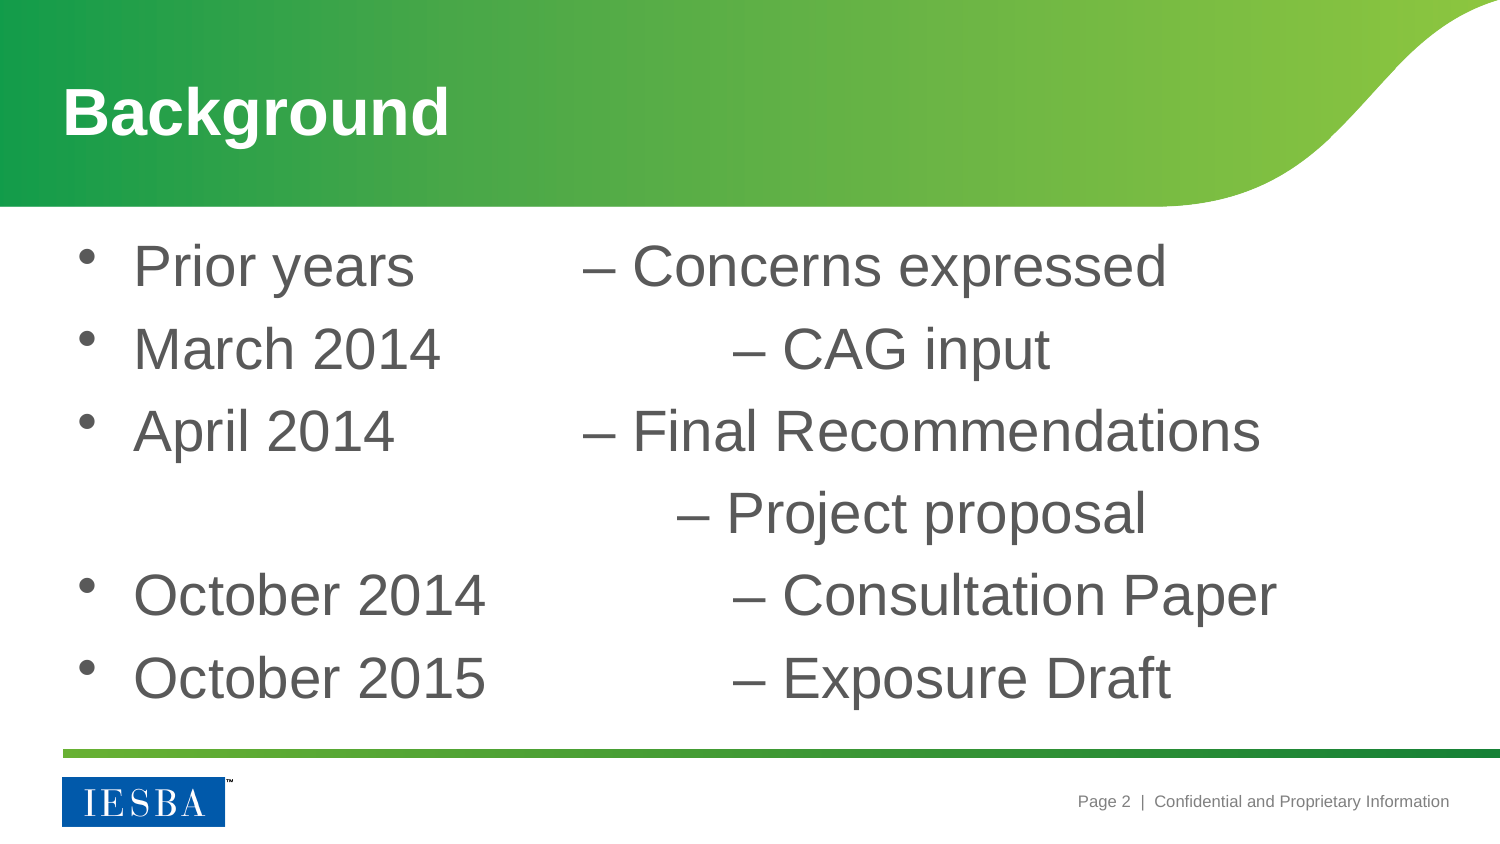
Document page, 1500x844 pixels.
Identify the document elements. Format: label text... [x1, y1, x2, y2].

picture [62, 777, 233, 827]
title Background [62, 75, 1300, 142]
list Prior years – Concerns expressed March 2014 – CAG input April 2014 – Final Recommendations – Project proposal October 2014 – Consultation Paper October 2015 – Exposure Draft [62, 220, 1450, 724]
picture [0, 0, 1500, 207]
